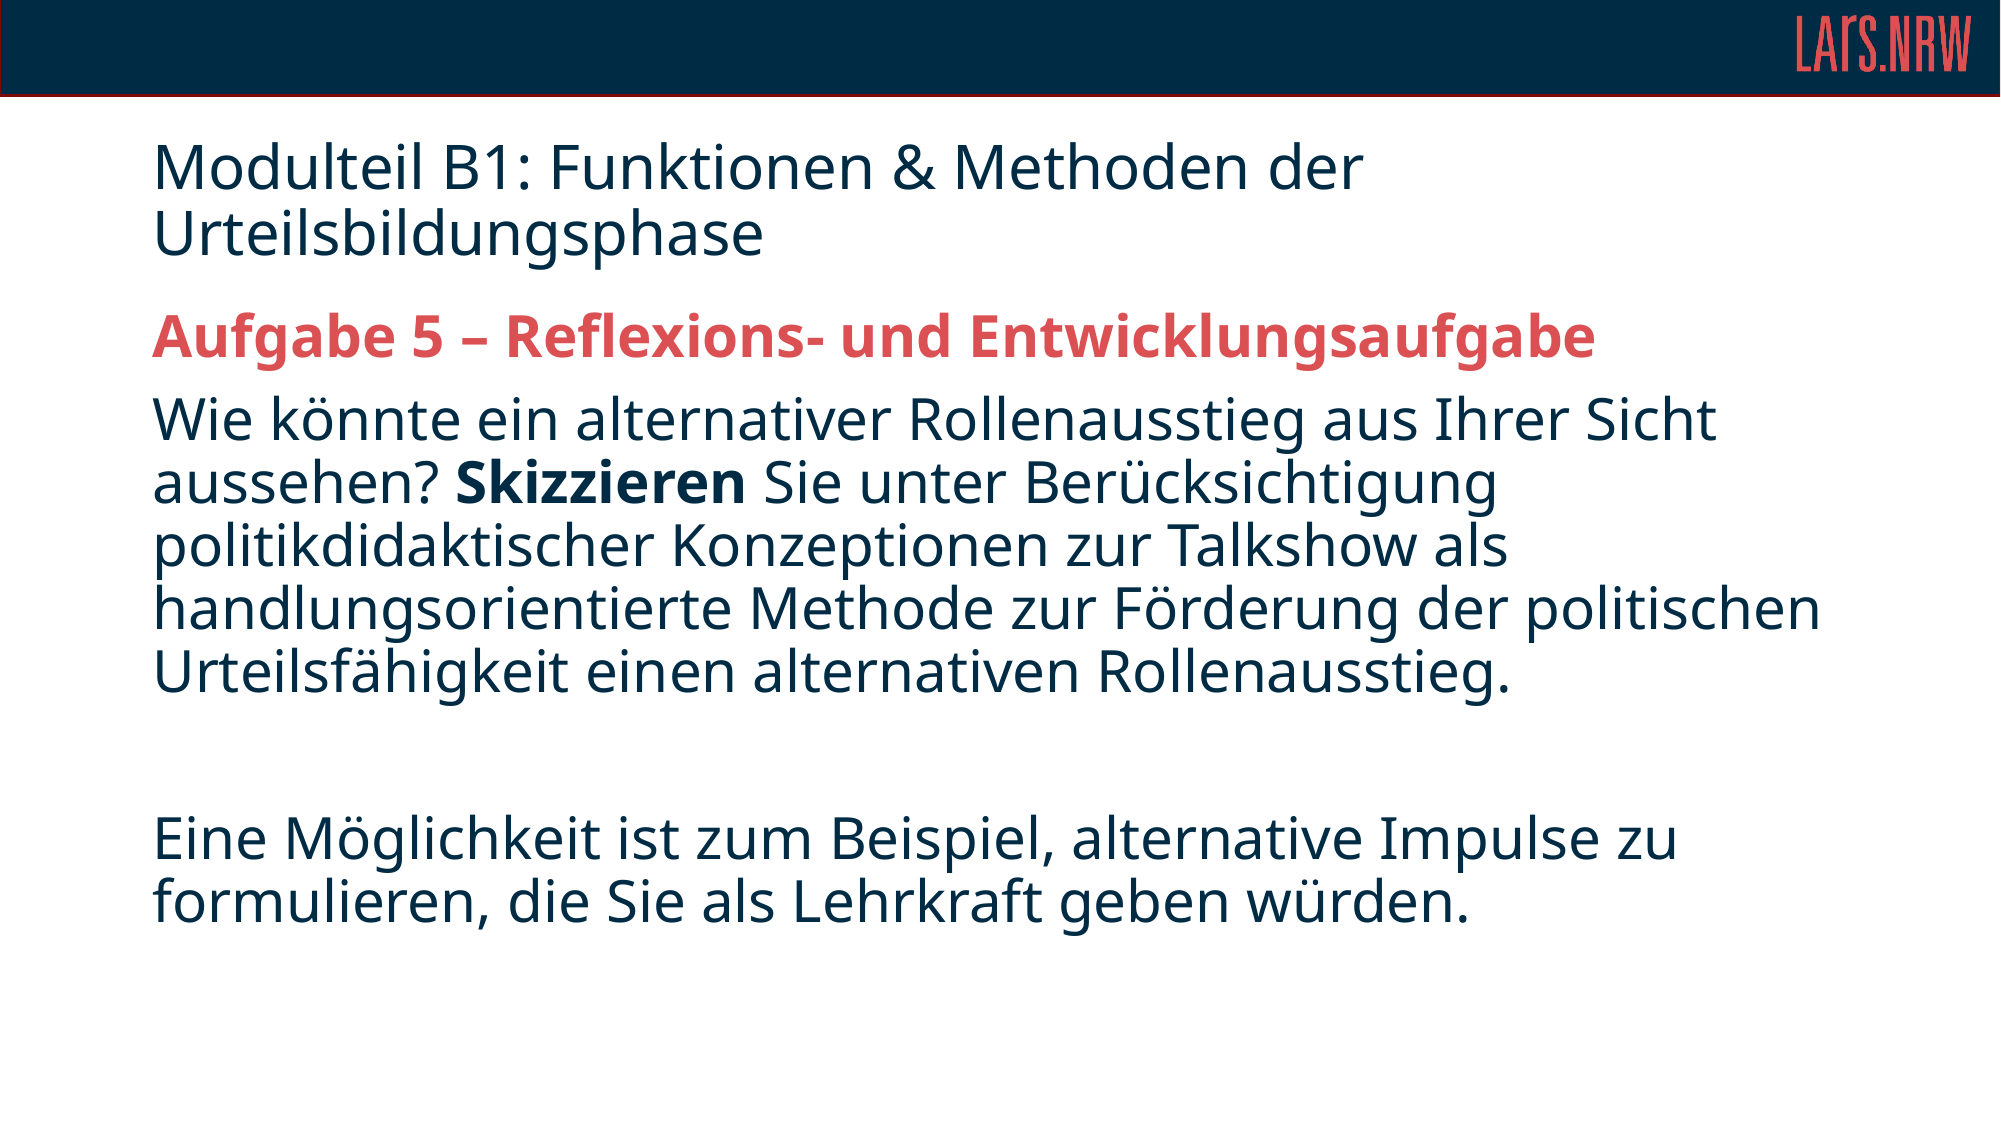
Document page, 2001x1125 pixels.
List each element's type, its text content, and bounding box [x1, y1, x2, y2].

list Aufgabe 5 – Reflexions- und Entwicklungsaufgabe Wie könnte ein alternativer Rollenausstieg aus Ihrer Sicht aussehen? Skizzieren Sie unter Berücksichtigung politikdidaktischer Konzeptionen zur Talkshow als handlungsorientierte Methode zur Förderung der politischen Urteilsfähigkeit einen alternativen Rollenausstieg. Eine Möglichkeit ist zum Beispiel, alternative Impulse zu formulieren, die Sie als Lehrkraft geben würden. [137, 299, 1863, 1014]
picture [1779, 3, 1977, 86]
title Modulteil B1: Funktionen & Methoden der Urteilsbildungsphase [137, 128, 1863, 278]
